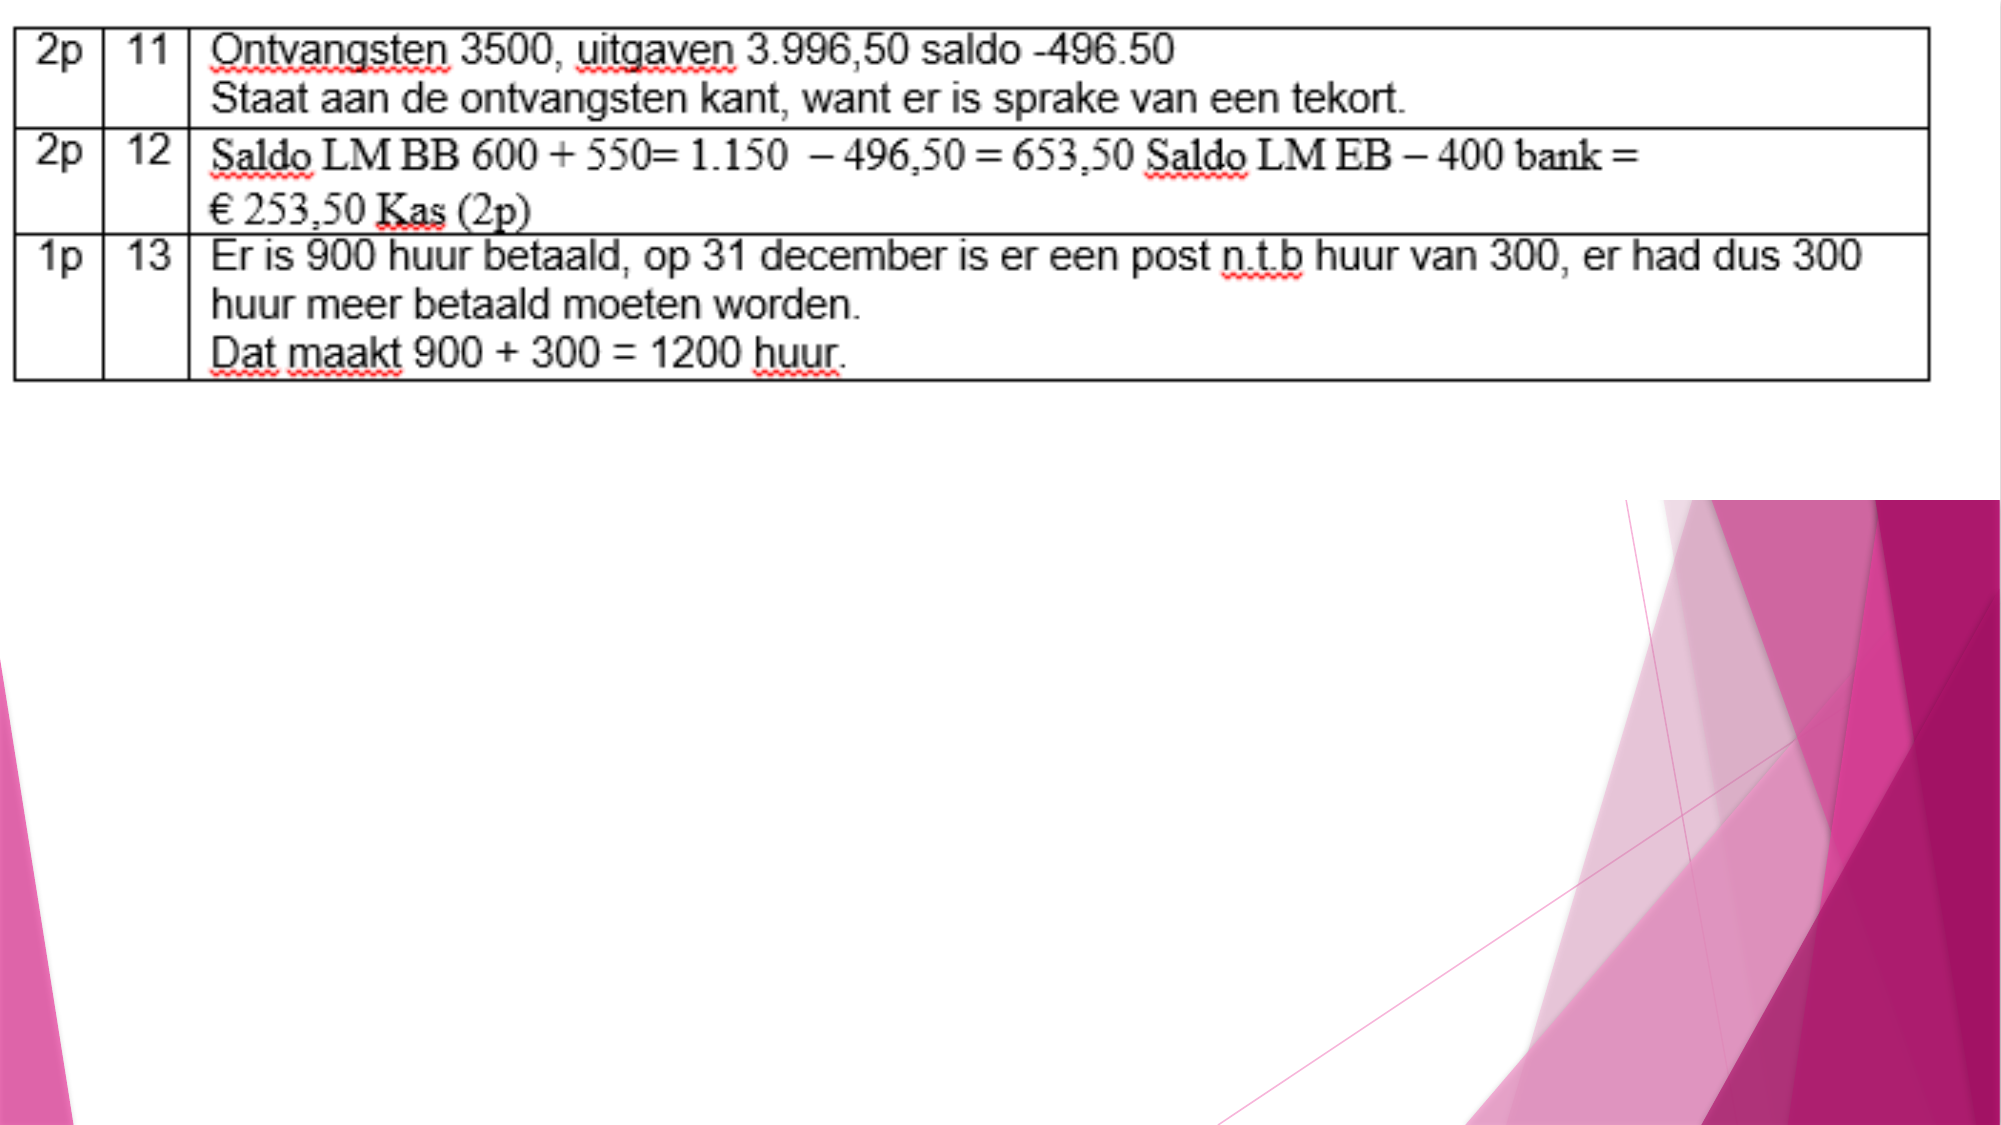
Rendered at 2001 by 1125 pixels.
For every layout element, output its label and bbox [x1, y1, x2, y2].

picture [0, 0, 2000, 501]
